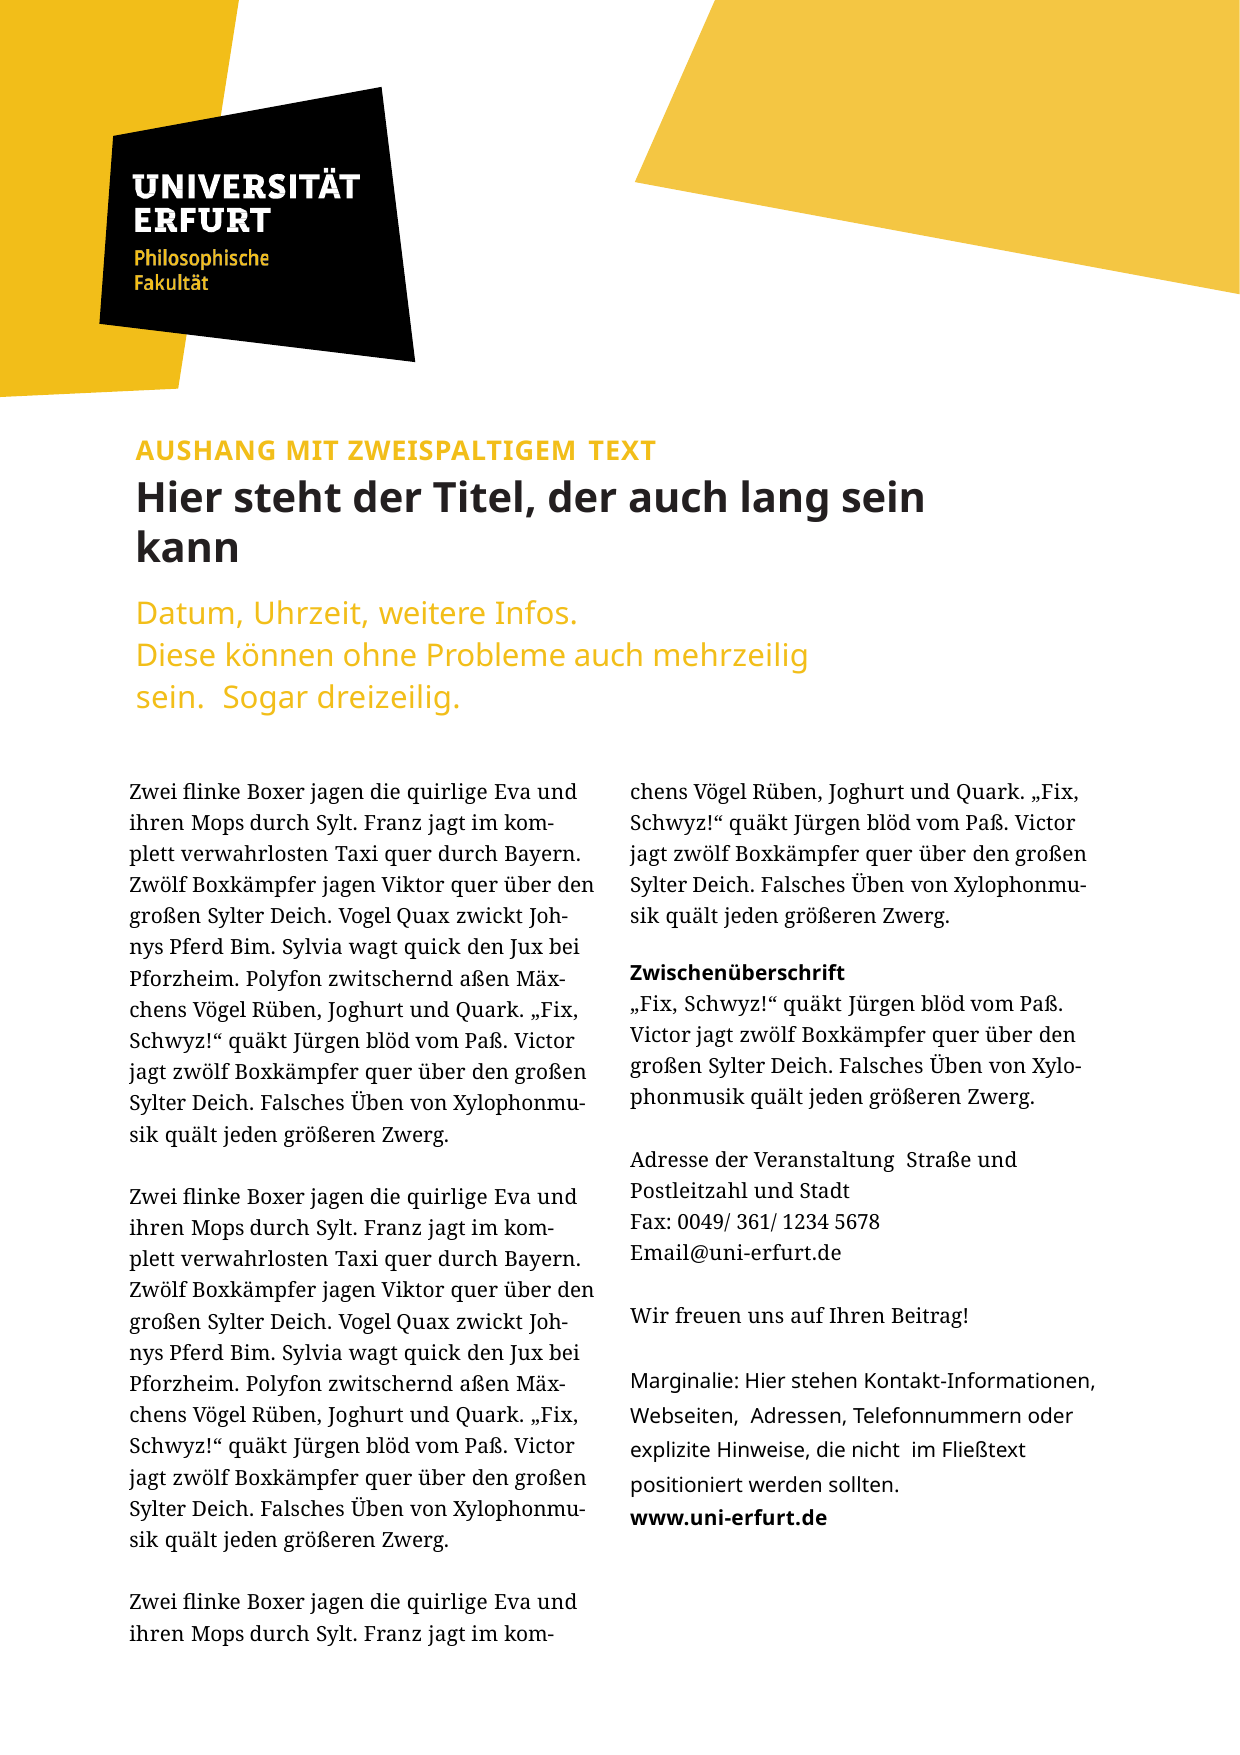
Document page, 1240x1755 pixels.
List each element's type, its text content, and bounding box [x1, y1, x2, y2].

text_box AUSHANG MIT ZWEISPALTIGEM TEXT Hier steht der Titel, der auch lang sein kann Datum, Uhrzeit, weitere Infos. Diese können ohne Probleme auch mehrzeilig sein. Sogar dreizeilig. [132, 433, 966, 715]
text_box Zwei flinke Boxer jagen die quirlige Eva und ihren Mops durch Sylt. Franz jagt im kom- plett verwahrlosten Taxi quer durch Bayern. Zwölf Boxkämpfer jagen Viktor quer über den großen Sylter Deich. Vogel Quax zwickt Joh- nys Pferd Bim. Sylvia wagt quick den Jux bei Pforzheim. Polyfon zwitschernd aßen Mäx- chens Vögel Rüben, Joghurt und Quark. „Fix, Schwyz!“ quäkt Jürgen blöd vom Paß. Victor jagt zwölf Boxkämpfer quer über den großen Sylter Deich. Falsches Üben von Xylophonmu- sik quält jeden größeren Zwerg. Zwei flinke Boxer jagen die quirlige Eva und ihren Mops durch Sylt. Franz jagt im kom- plett verwahrlosten Taxi quer durch Bayern. Zwölf Boxkämpfer jagen Viktor quer über den großen Sylter Deich. Vogel Quax zwickt Joh- nys Pferd Bim. Sylvia wagt quick den Jux bei Pforzheim. Polyfon zwitschernd aßen Mäx- chens Vögel Rüben, Joghurt und Quark. „Fix, Schwyz!“ quäkt Jürgen blöd vom Paß. Victor jagt zwölf Boxkämpfer quer über den großen Sylter Deich. Falsches Üben von Xylophonmu- sik quält jeden größeren Zwerg. Zwei flinke Boxer jagen die quirlige Eva und ihren Mops durch Sylt. Franz jagt im kom- Pforzheim. Polyfon zwitschernd aßen Mäx- chens Vögel Rüben, Joghurt und Quark. „Fix, Schwyz!“ quäkt Jürgen blöd vom Paß. Victor jagt zwölf Boxkämpfer quer über den großen Sylter Deich. Falsches Üben von Xylophonmu- sik quält jeden größeren Zwerg. Zwischenüberschrift „Fix, Schwyz!“ quäkt Jürgen blöd vom Paß. Victor jagt zwölf Boxkämpfer quer über den großen Sylter Deich. Falsches Üben von Xylo- phonmusik quält jeden größeren Zwerg. Adresse der Veranstaltung Straße und Postleitzahl und Stadt Fax: 0049/ 361/ 1234 5678 Email@uni-erfurt.de Wir freuen uns auf Ihren Beitrag! Marginalie: Hier stehen Kontakt-Informationen, Webseiten, Adressen, Telefonnummern oder explizite Hinweise, die nicht im Fließtext positioniert werden sollten. www.uni-erfurt.de [112, 764, 1120, 1755]
picture [135, 249, 269, 290]
